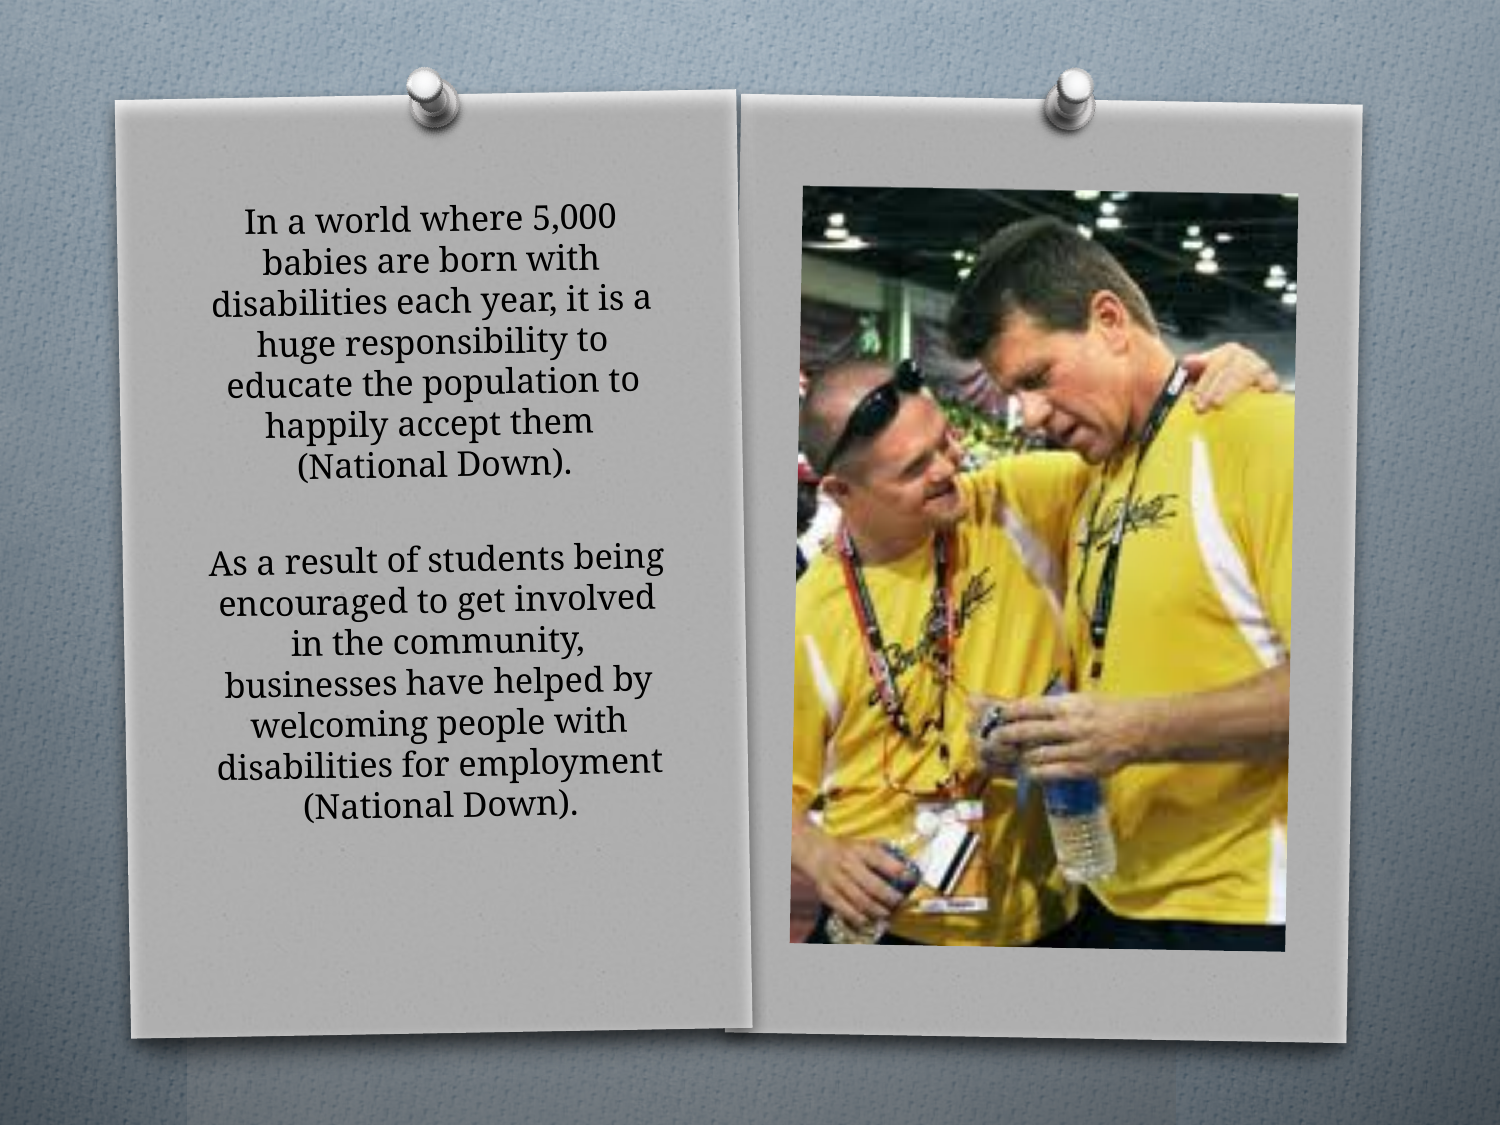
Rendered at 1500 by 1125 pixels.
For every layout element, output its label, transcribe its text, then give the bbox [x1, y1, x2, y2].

list In a world where 5,000 babies are born with disabilities each year, it is a huge responsibility to educate the population to happily accept them (National Down). As a result of students being encouraged to get involved in the community, businesses have helped by welcoming people with disabilities for employment (National Down). [180, 185, 692, 849]
picture [1016, 41, 1138, 162]
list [796, 188, 1293, 948]
picture [375, 33, 497, 157]
picture [789, 583, 796, 943]
picture [1293, 195, 1299, 501]
